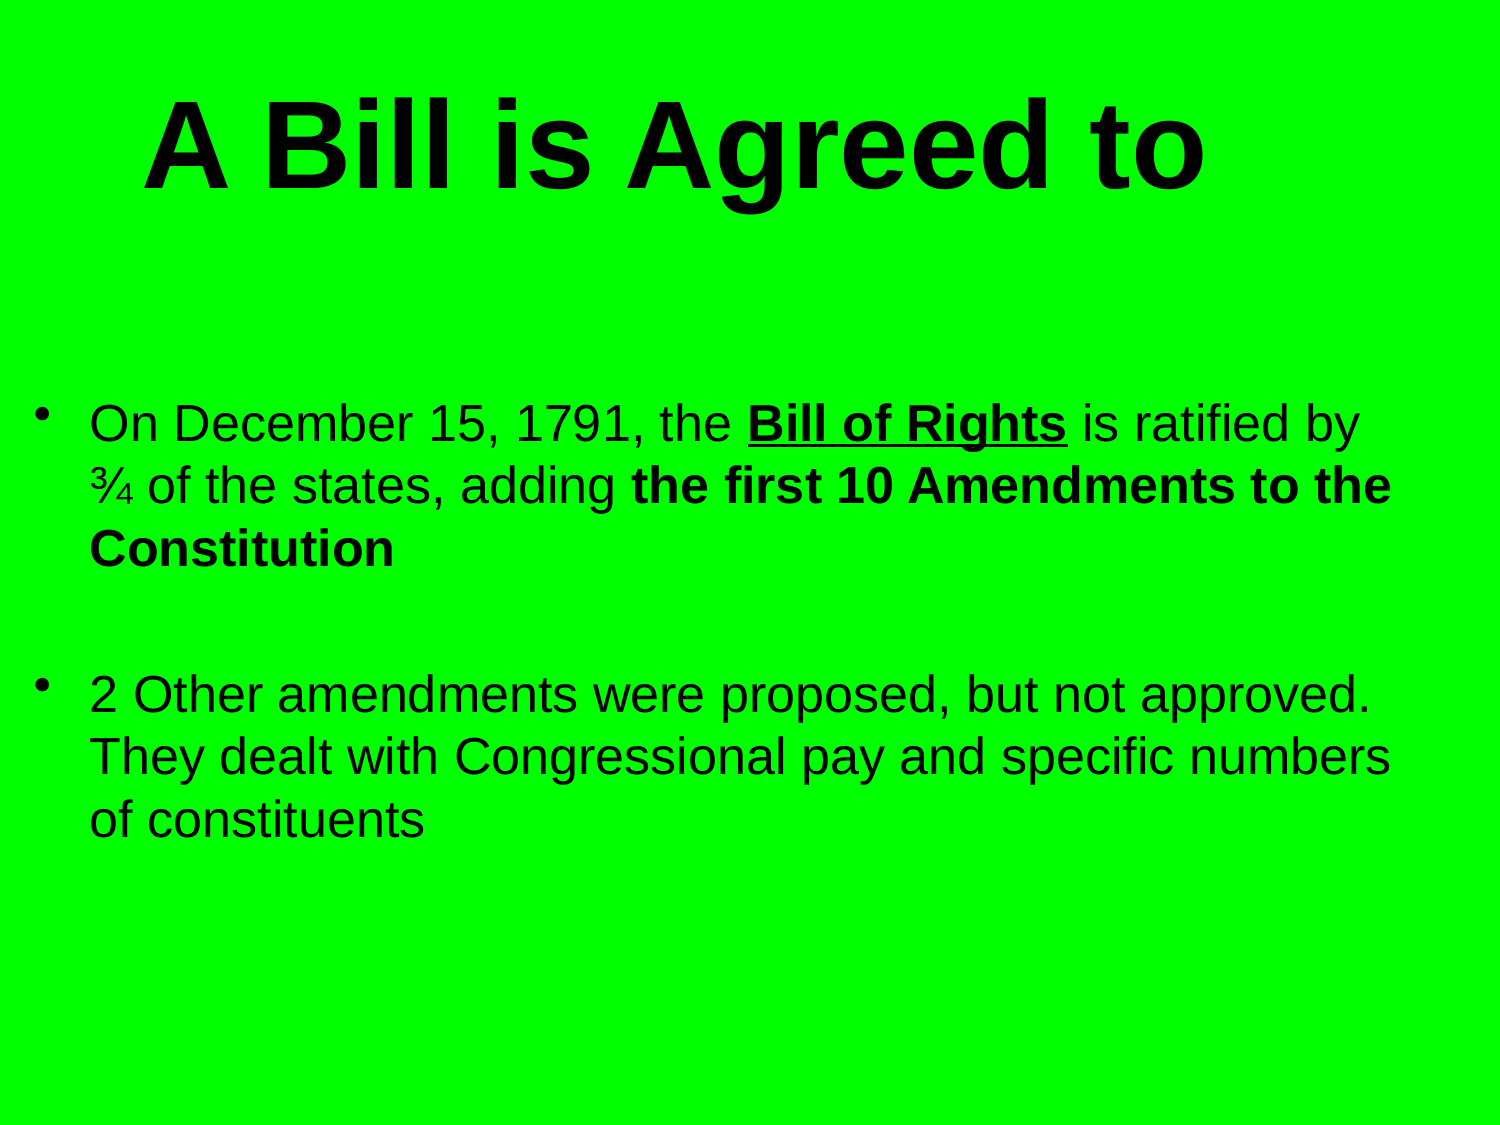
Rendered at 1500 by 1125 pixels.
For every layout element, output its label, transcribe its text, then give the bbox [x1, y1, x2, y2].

title A Bill is Agreed to [0, 45, 1350, 233]
list On December 15, 1791, the Bill of Rights is ratified by ¾ of the states, adding the first 10 Amendments to the Constitution 2 Other amendments were proposed, but not approved. They dealt with Congressional pay and specific numbers of constituents [18, 236, 1425, 1099]
